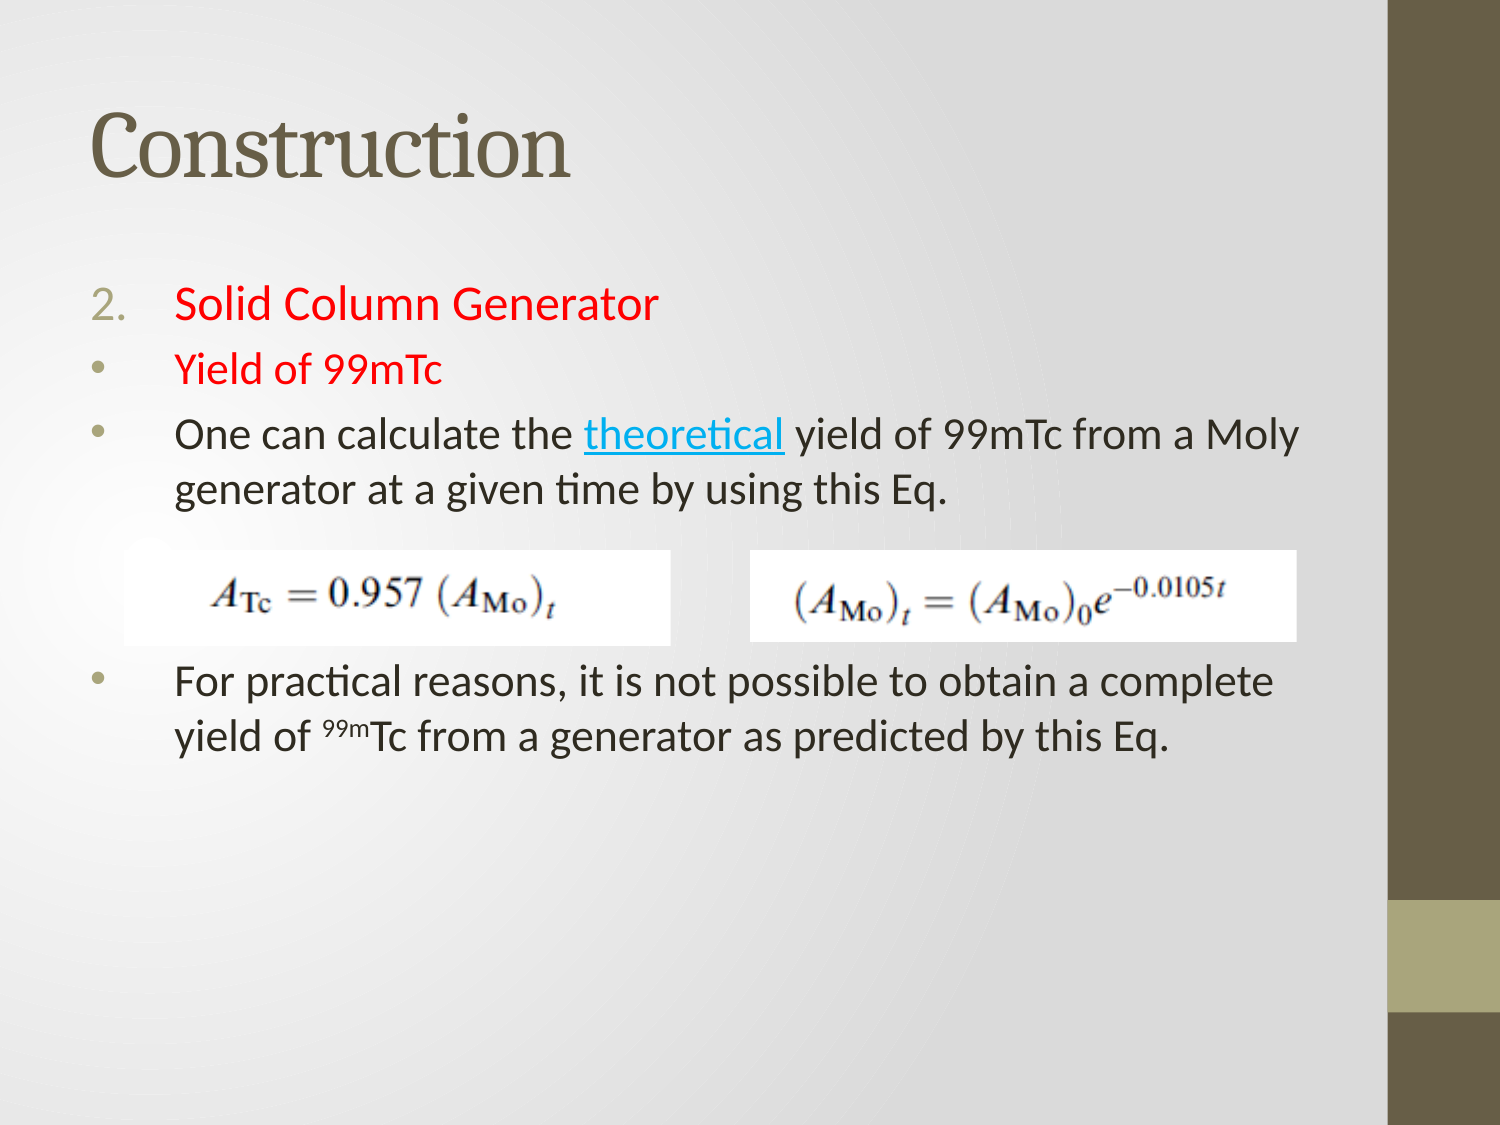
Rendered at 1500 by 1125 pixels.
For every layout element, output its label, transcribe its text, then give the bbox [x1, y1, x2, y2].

title Construction [75, 45, 1325, 233]
list Solid Column Generator Yield of 99mTc One can calculate the theoretical yield of 99mTc from a Moly generator at a given time by using this Eq. For practical reasons, it is not possible to obtain a complete yield of 99mTc from a generator as predicted by this Eq. [74, 262, 1326, 1051]
picture [123, 550, 671, 646]
picture [749, 550, 1298, 643]
